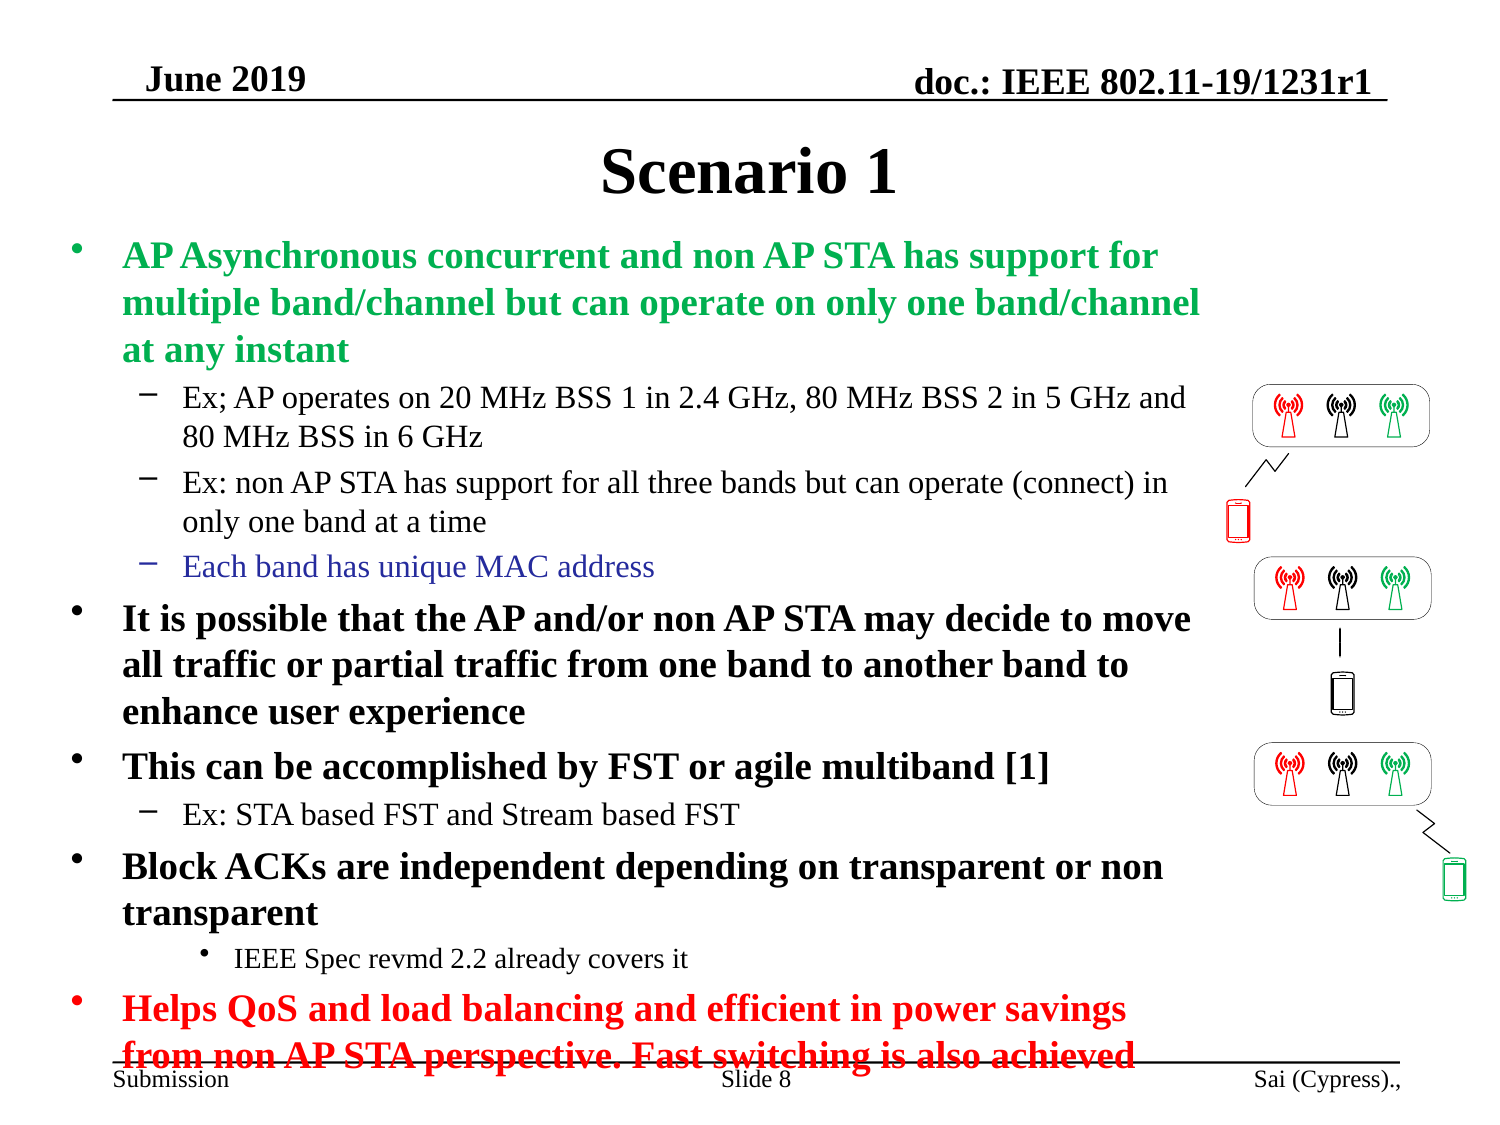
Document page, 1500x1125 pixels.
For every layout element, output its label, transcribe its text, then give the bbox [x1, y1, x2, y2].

picture [1224, 382, 1468, 903]
footer Sai (Cypress)., [949, 1061, 1402, 1093]
slide_number Slide 8 [712, 1061, 801, 1093]
list AP Asynchronous concurrent and non AP STA has support for multiple band/channel but can operate on only one band/channel at any instant Ex; AP operates on 20 MHz BSS 1 in 2.4 GHz, 80 MHz BSS 2 in 5 GHz and 80 MHz BSS in 6 GHz Ex: non AP STA has support for all three bands but can operate (connect) in only one band at a time Each band has unique MAC address It is possible that the AP and/or non AP STA may decide to move all traffic or partial traffic from one band to another band to enhance user experience This can be accomplished by FST or agile multiband [1] Ex: STA based FST and Stream based FST Block ACKs are independent depending on transparent or non transparent IEEE Spec revmd 2.2 already covers it Helps QoS and load balancing and efficient in power savings from non AP STA perspective. Fast switching is also achieved [55, 221, 1225, 1093]
title Scenario 1 [112, 112, 1388, 223]
